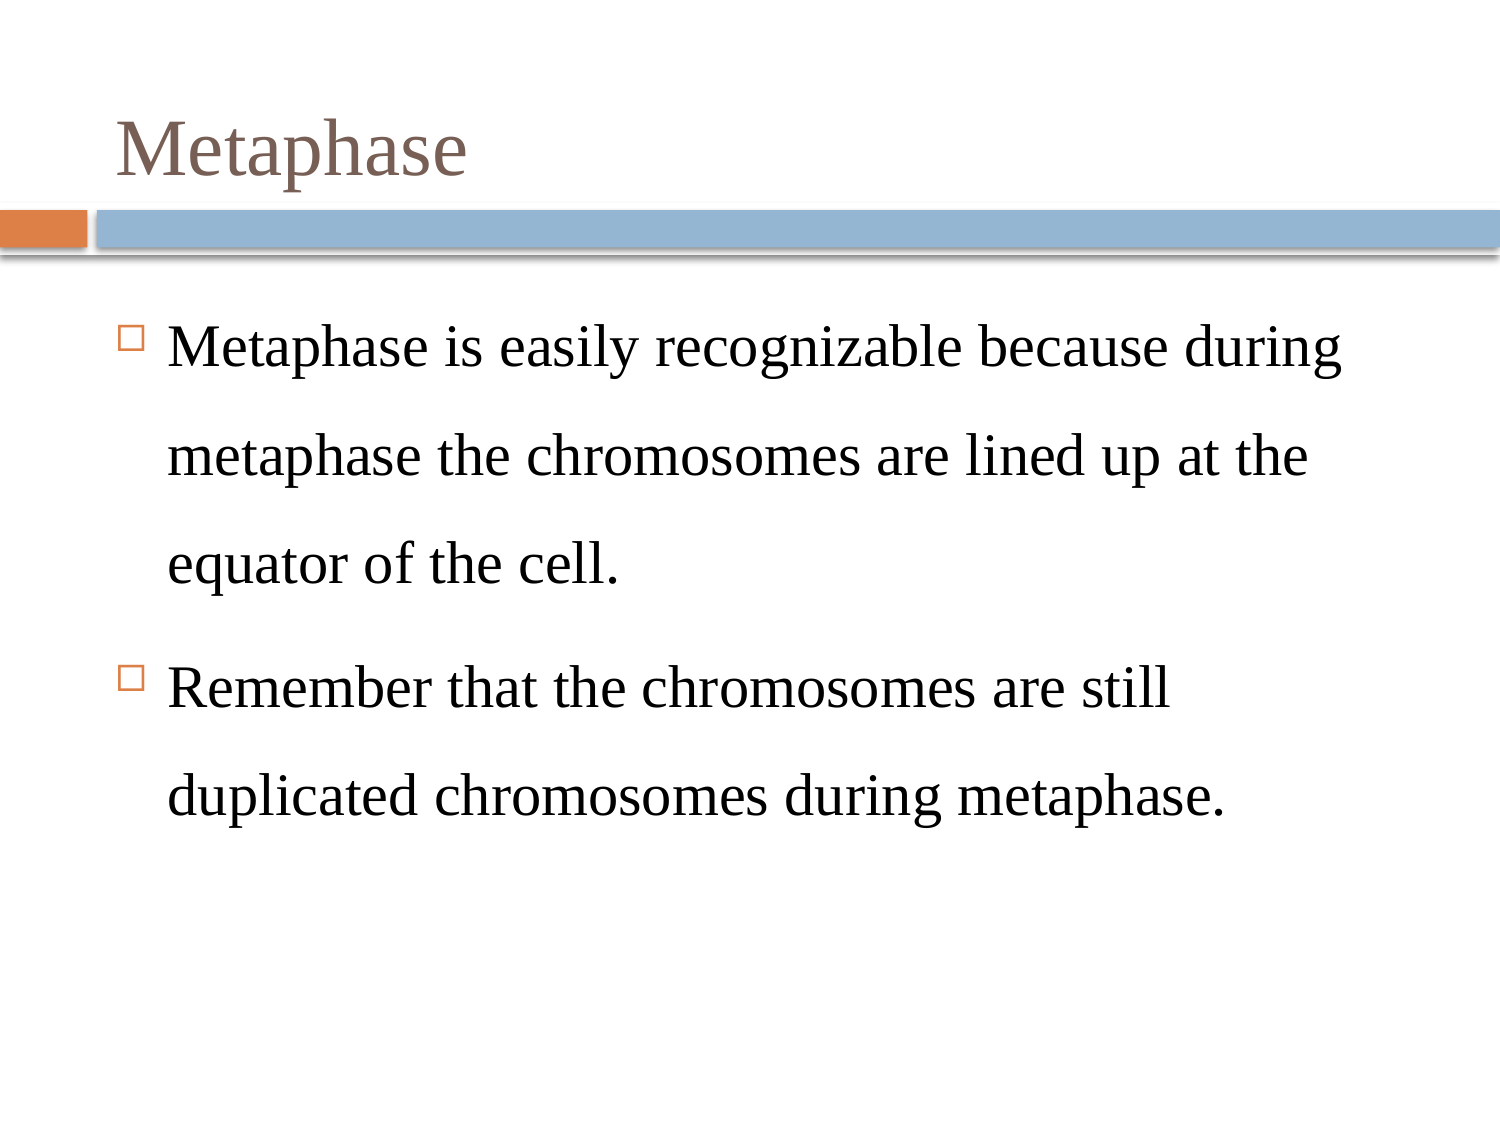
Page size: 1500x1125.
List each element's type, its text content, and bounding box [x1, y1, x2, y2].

list Metaphase is easily recognizable because during metaphase the chromosomes are lined up at the equator of the cell. Remember that the chromosomes are still duplicated chromosomes during metaphase. [100, 262, 1438, 1000]
title Metaphase [100, 37, 1438, 200]
